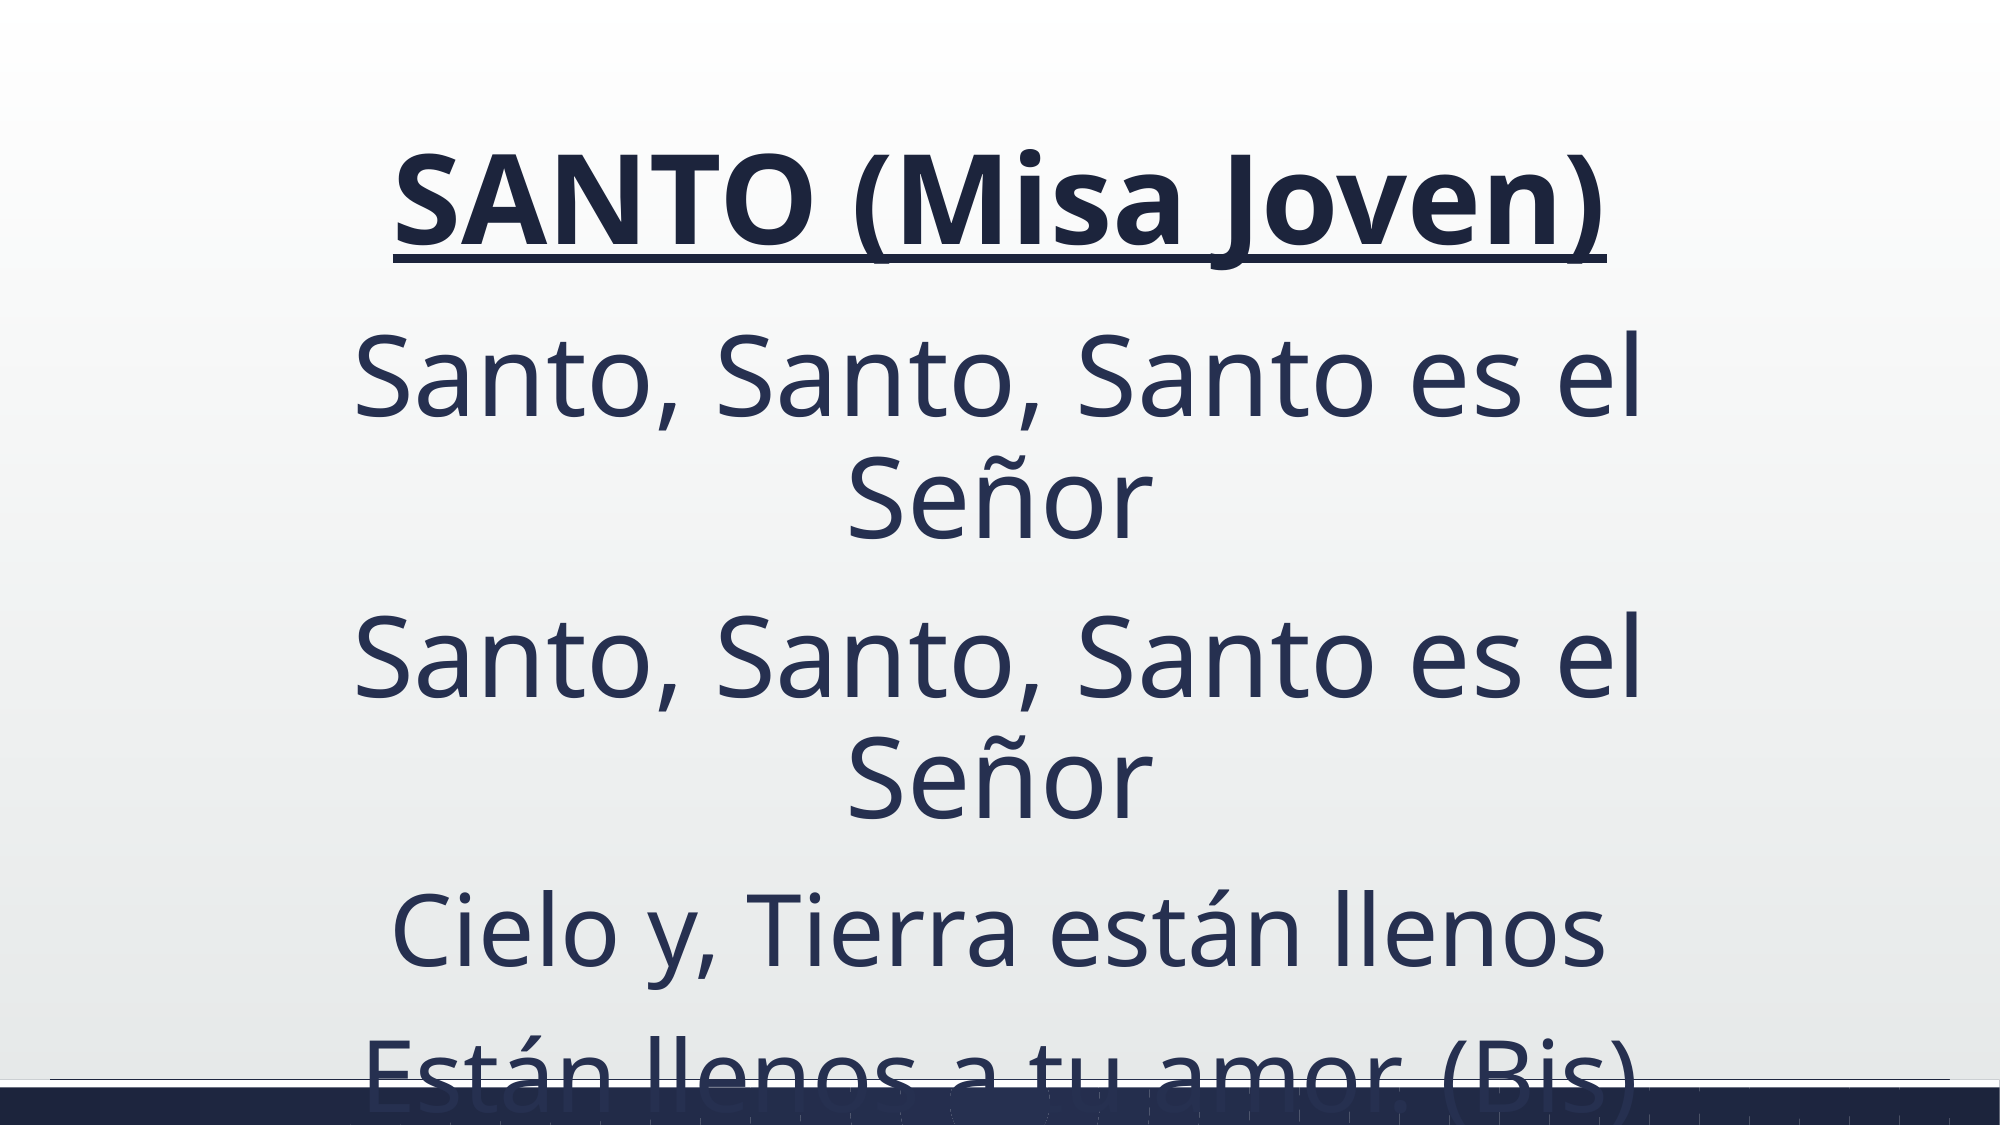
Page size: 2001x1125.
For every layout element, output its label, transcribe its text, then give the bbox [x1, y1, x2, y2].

title SANTO (Misa Joven) [219, 76, 1780, 279]
list Santo, Santo, Santo es el Señor Santo, Santo, Santo es el Señor Cielo y, Tierra están llenos Están llenos a tu amor. (Bis) [219, 311, 1780, 990]
